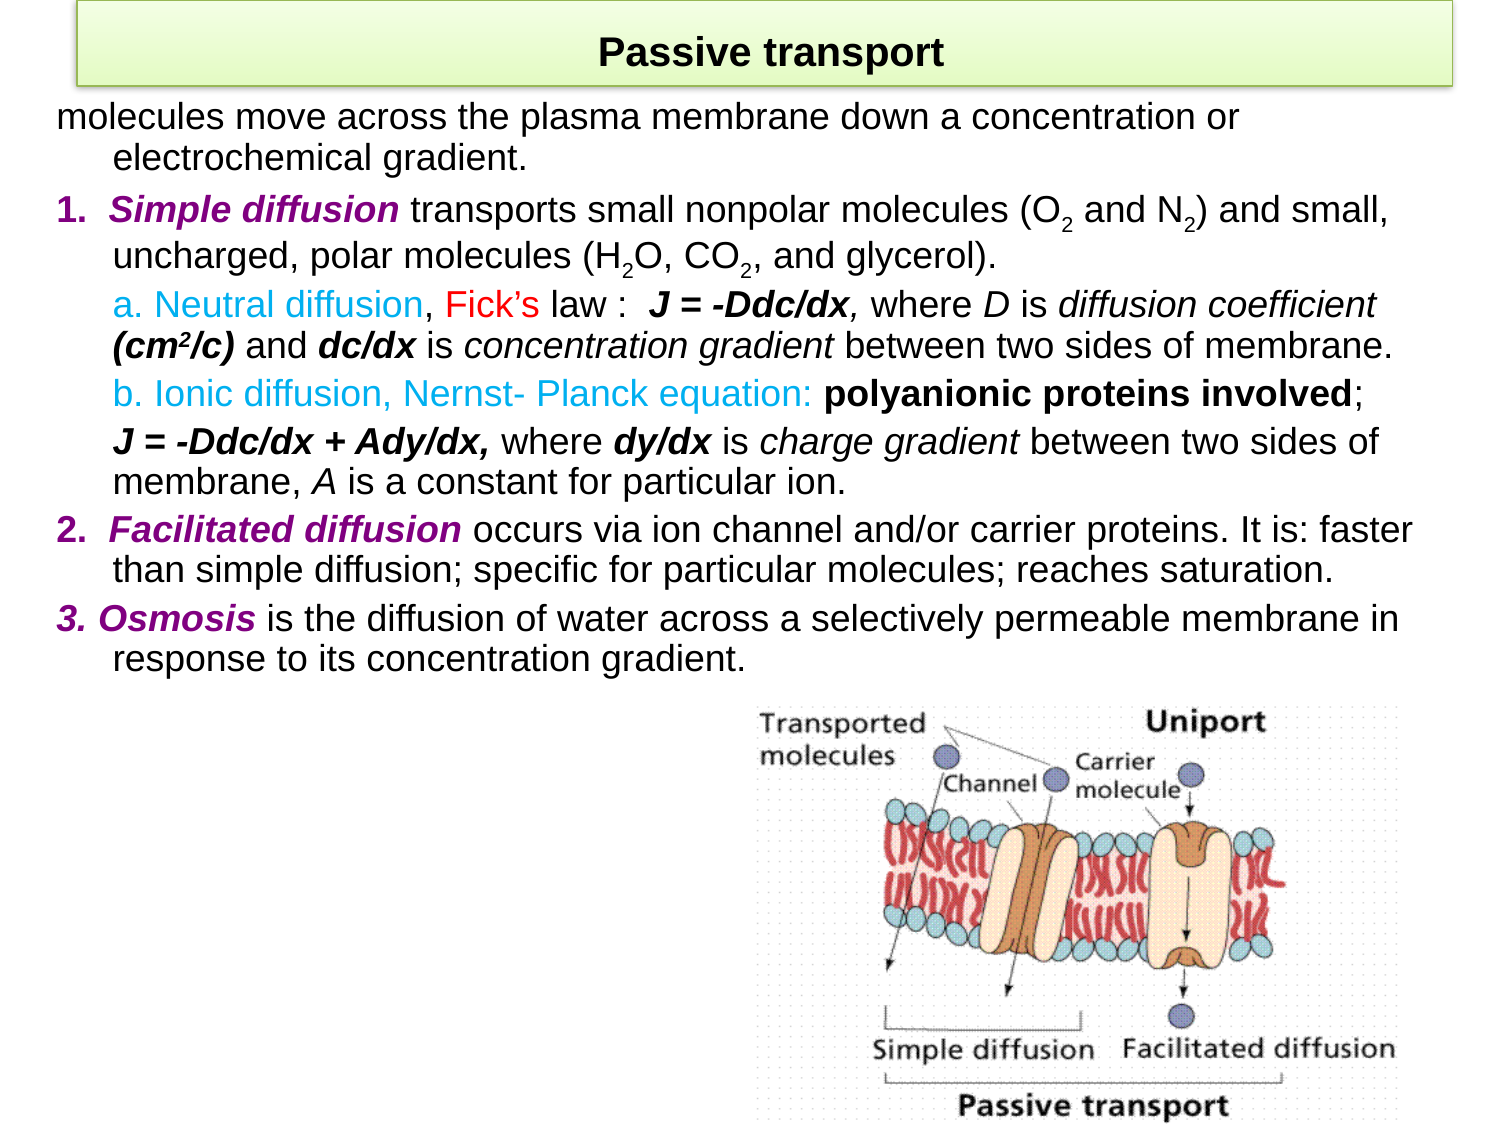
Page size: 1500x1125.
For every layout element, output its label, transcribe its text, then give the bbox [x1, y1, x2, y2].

list molecules move across the plasma membrane down a concentration or electrochemical gradient. 1. Simple diffusion transports small nonpolar molecules (O2 and N2) and small, uncharged, polar molecules (H2O, CO2, and glycerol). a. Neutral diffusion, Fick’s law : J = -Ddc/dx, where D is diffusion coefficient (cm2/c) and dc/dx is concentration gradient between two sides of membrane. b. Ionic diffusion, Nernst- Planck equation: polyanionic proteins involved; J = -Ddc/dx + Ady/dx, where dy/dx is charge gradient between two sides of membrane, A is a constant for particular ion. 2. Facilitated diffusion occurs via ion channel and/or carrier proteins. It is: faster than simple diffusion; specific for particular molecules; reaches saturation. 3. Osmosis is the diffusion of water across a selectively permeable membrane in response to its concentration gradient. [41, 90, 1436, 1094]
title Passive transport [76, 0, 1453, 87]
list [753, 703, 1400, 1125]
